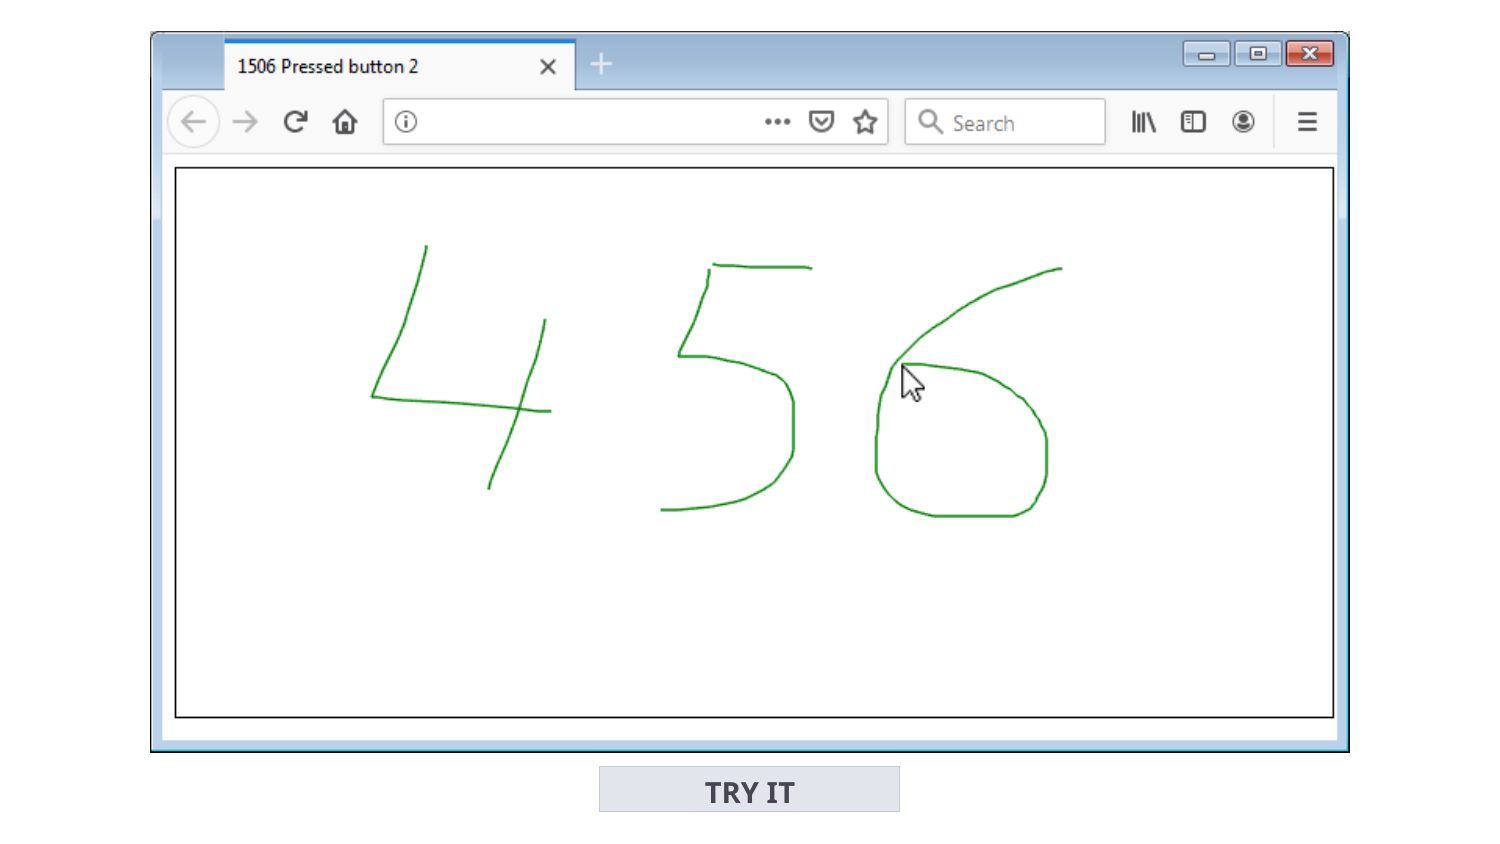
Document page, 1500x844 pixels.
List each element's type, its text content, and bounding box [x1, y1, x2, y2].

text_box TRY IT [599, 766, 900, 812]
picture [149, 31, 1351, 753]
